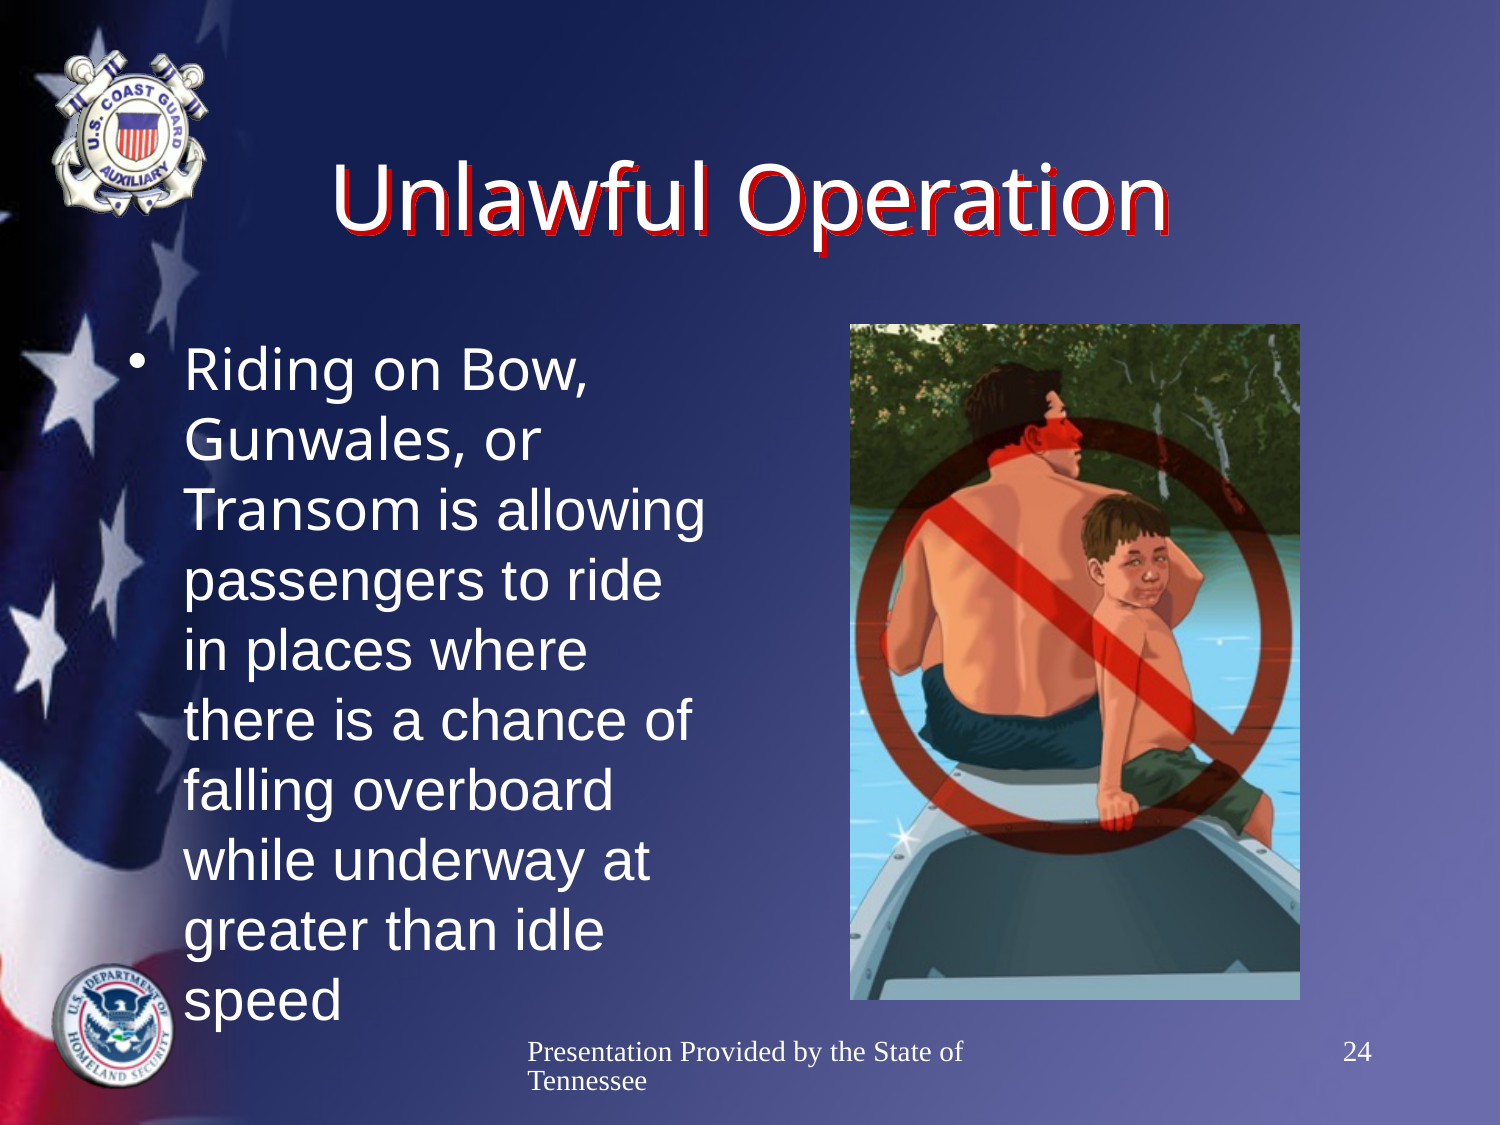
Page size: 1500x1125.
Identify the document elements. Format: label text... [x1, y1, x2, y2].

picture [0, 0, 1500, 1125]
title Unlawful Operation [112, 99, 1388, 288]
slide_number 24 [1074, 1025, 1388, 1100]
list Riding on Bow, Gunwales, or Transom is allowing passengers to ride in places where there is a chance of falling overboard while underway at greater than idle speed [112, 324, 738, 1000]
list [850, 324, 1300, 1000]
footer Presentation Provided by the State of Tennessee [512, 1025, 988, 1100]
